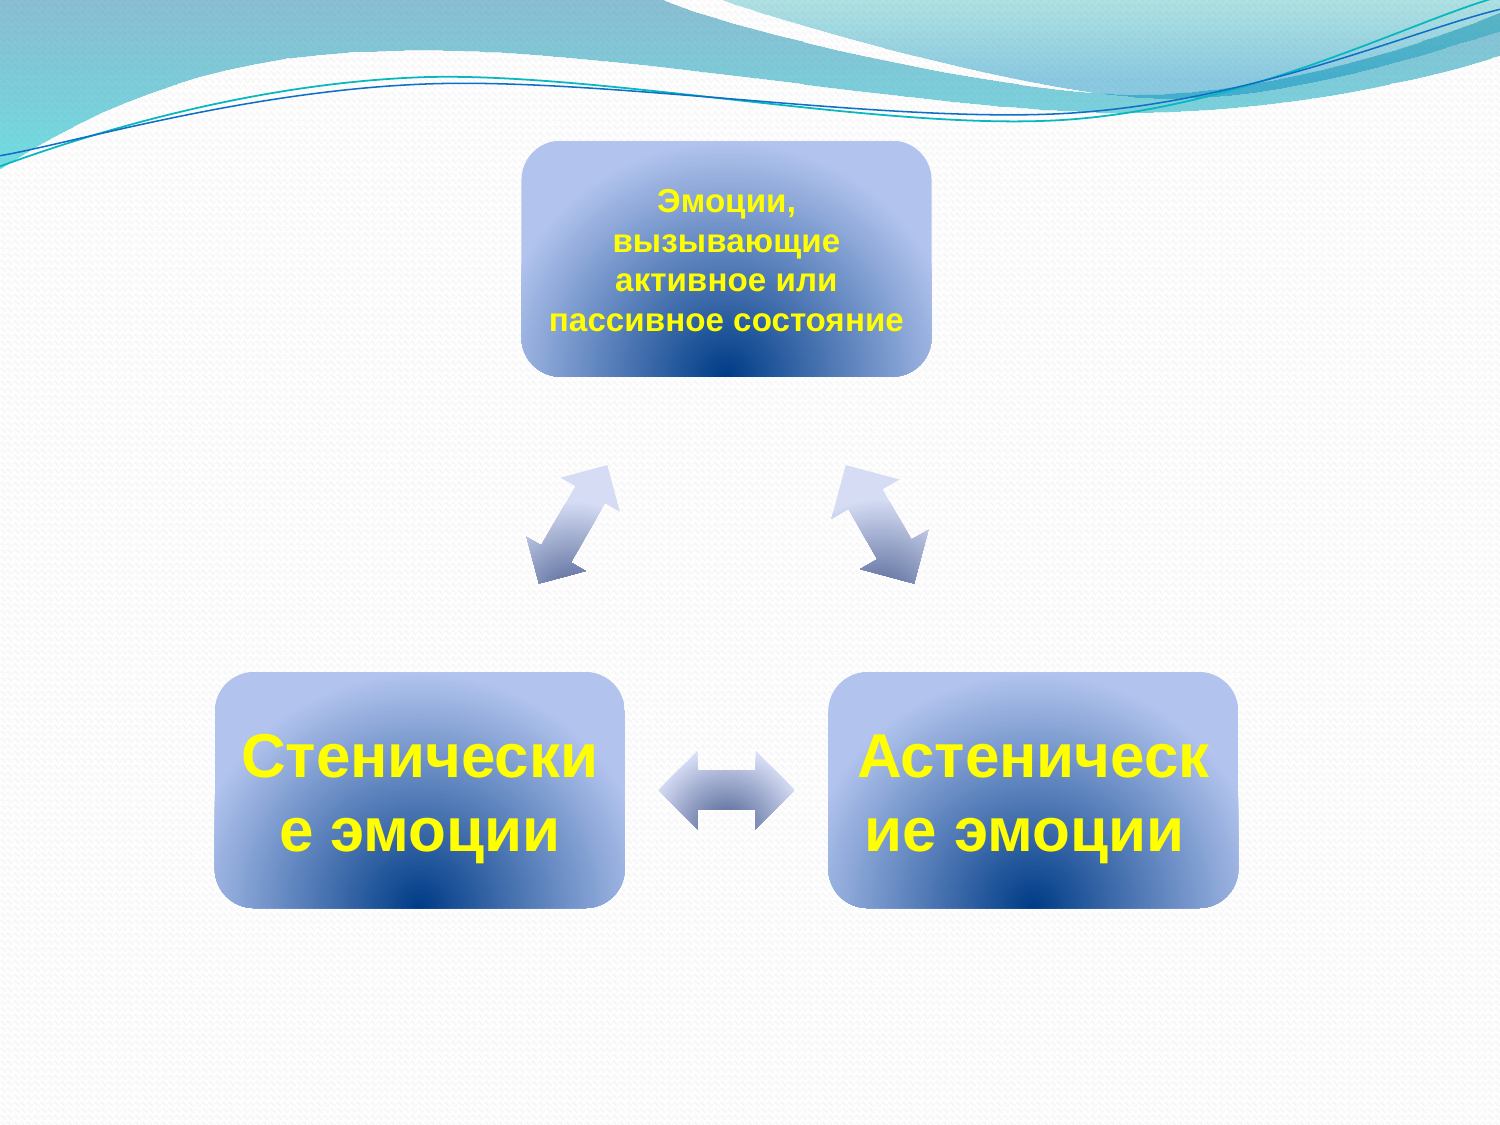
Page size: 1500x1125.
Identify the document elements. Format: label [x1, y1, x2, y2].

text_box [0, 140, 1500, 1086]
